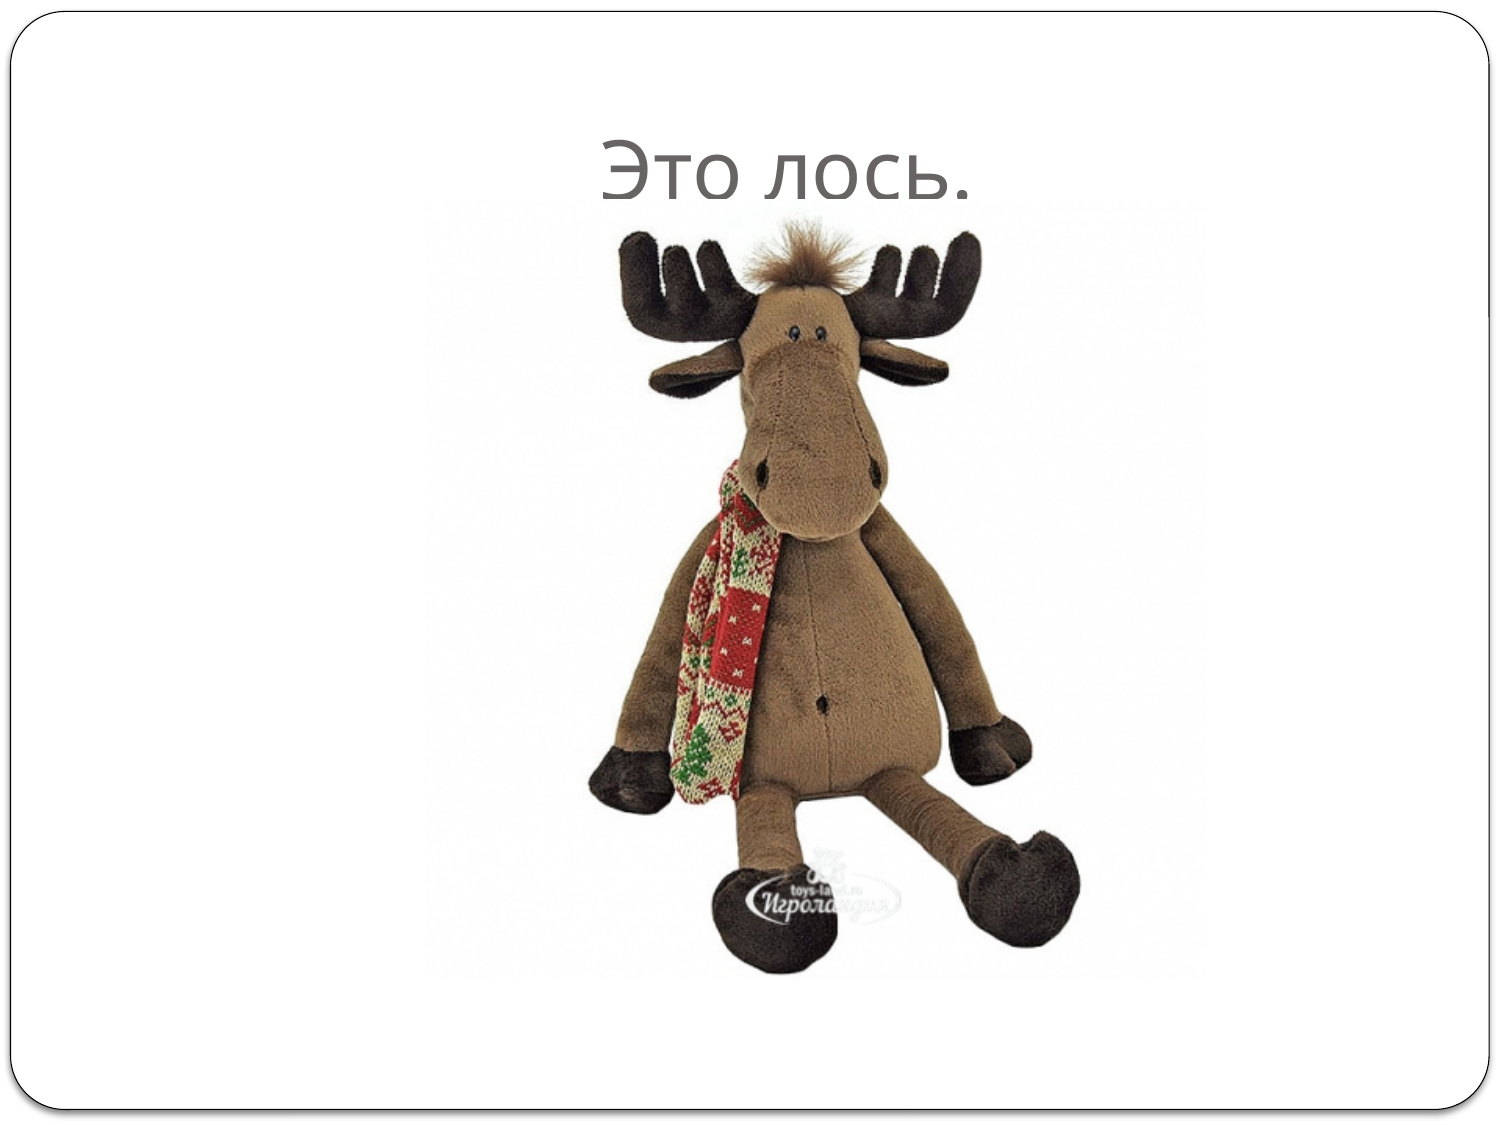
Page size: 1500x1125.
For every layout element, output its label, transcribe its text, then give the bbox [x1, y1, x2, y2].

title Это лось. [150, 45, 1425, 233]
picture [424, 199, 1207, 980]
